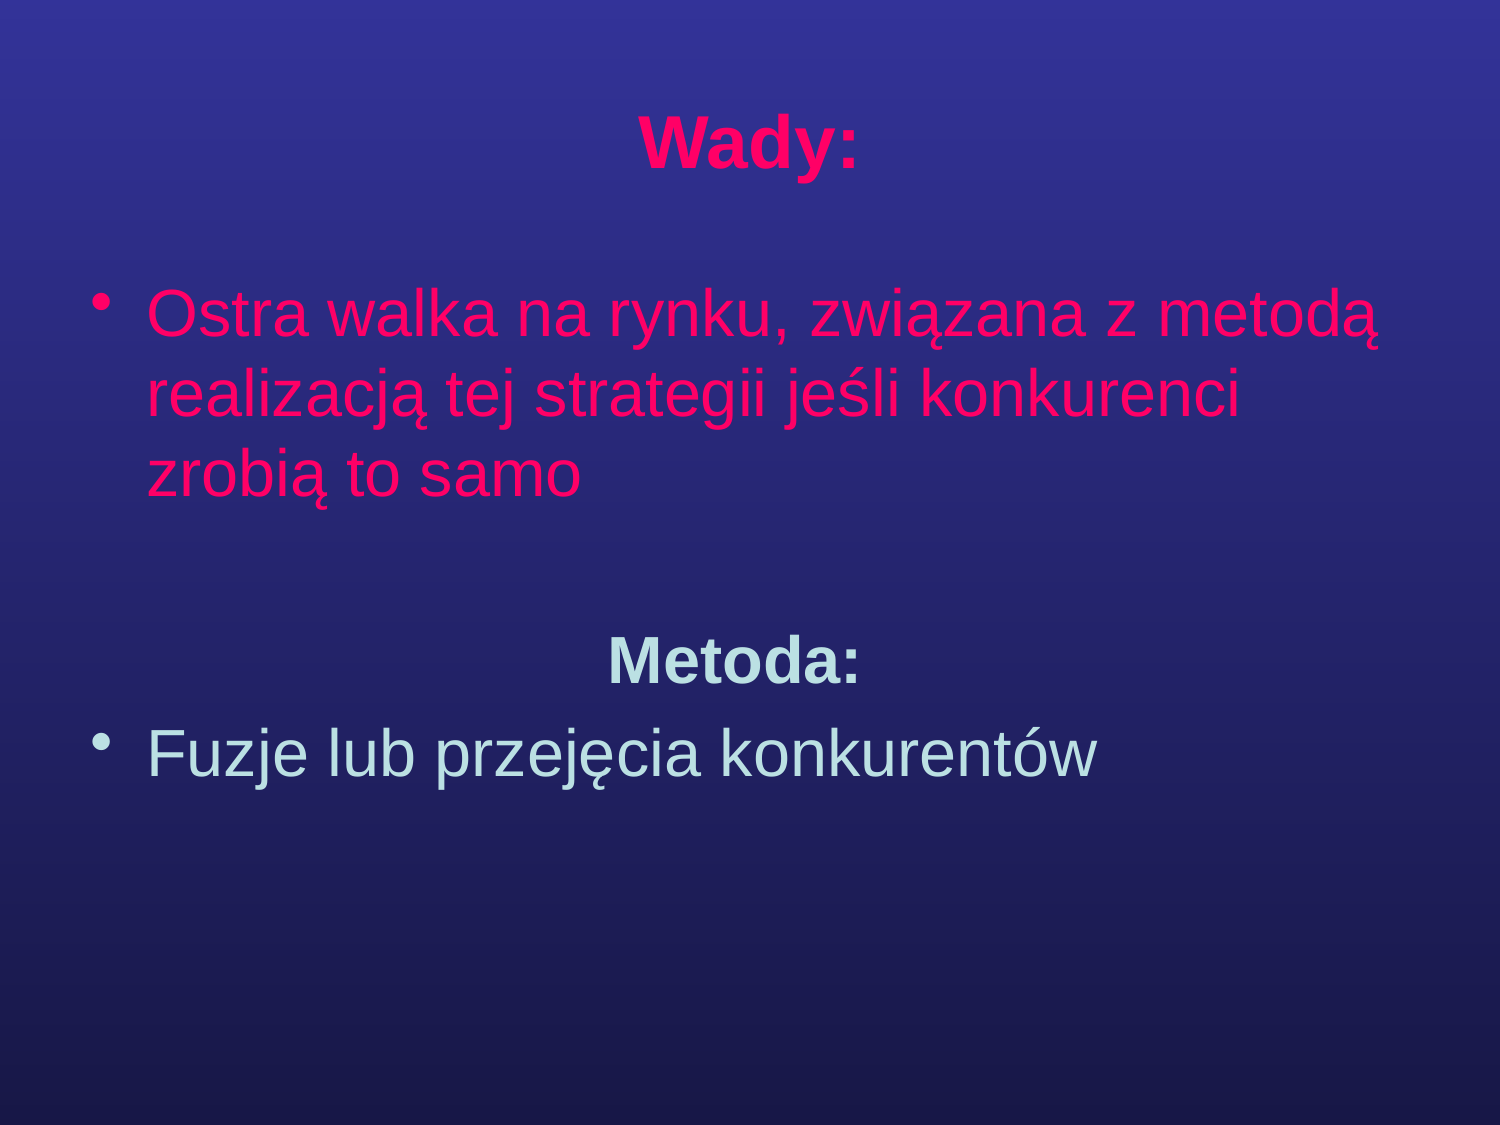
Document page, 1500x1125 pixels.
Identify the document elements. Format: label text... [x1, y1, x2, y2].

title Wady: [74, 44, 1426, 233]
list Ostra walka na rynku, związana z metodą realizacją tej strategii jeśli konkurenci zrobią to samo Metoda: Fuzje lub przejęcia konkurentów [74, 262, 1426, 1006]
